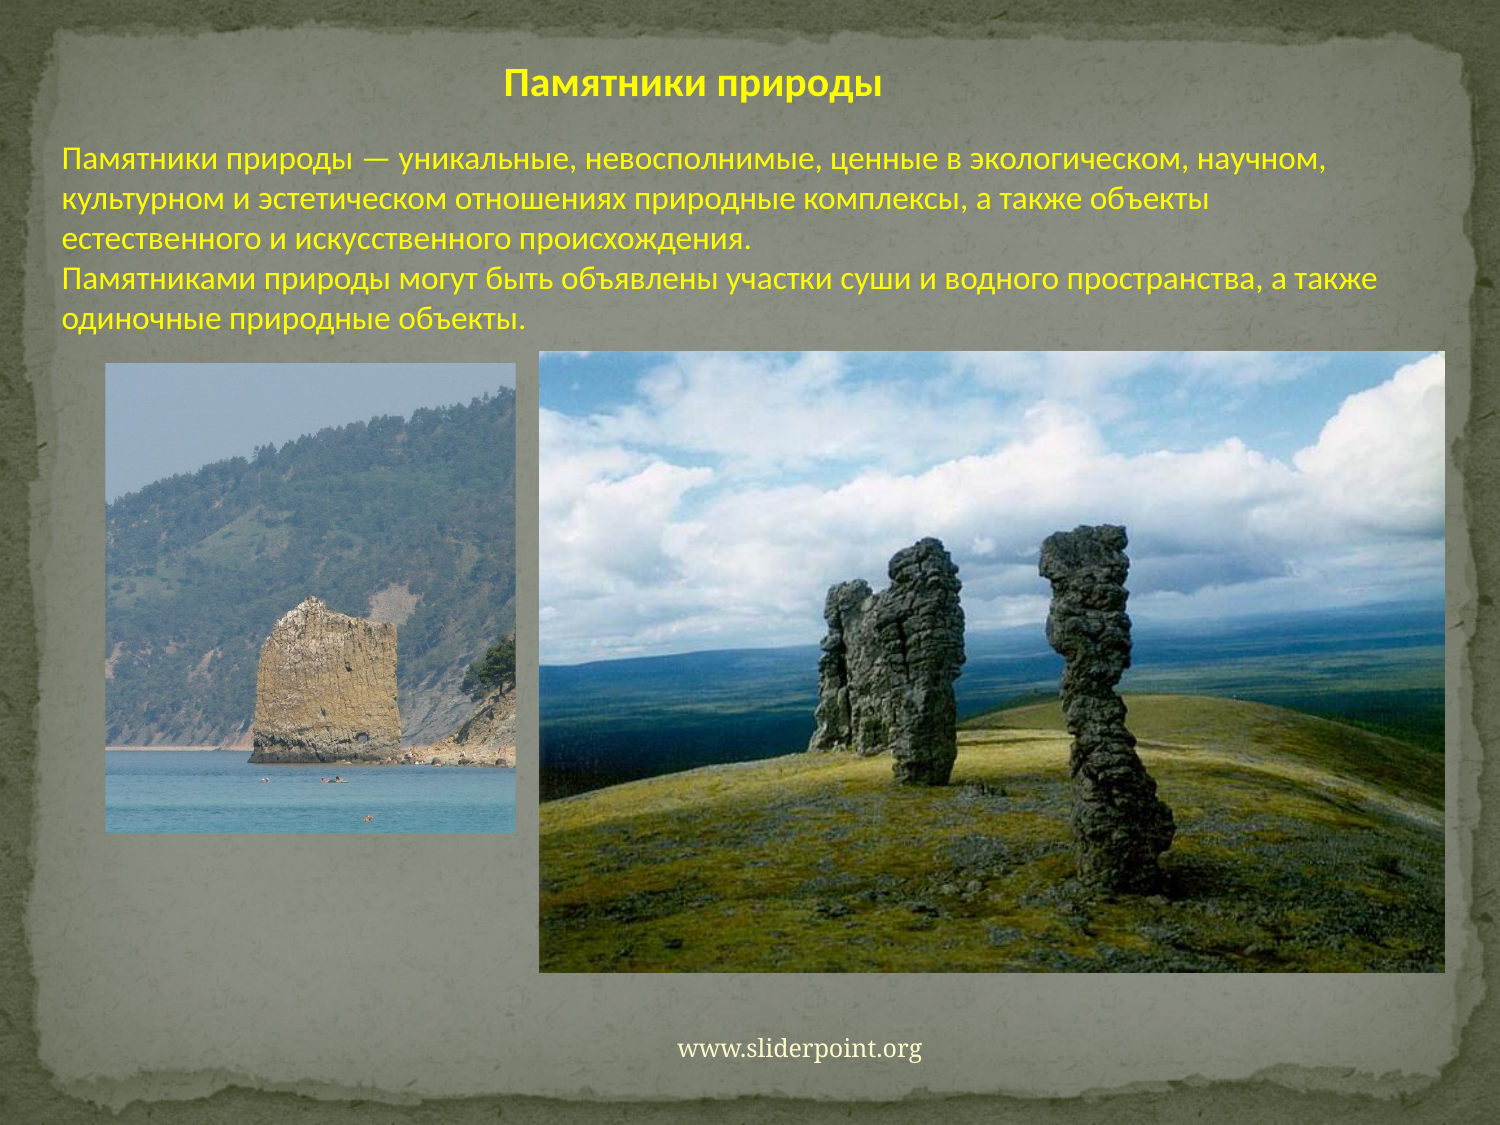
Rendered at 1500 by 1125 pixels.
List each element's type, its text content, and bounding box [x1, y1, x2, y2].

picture [539, 351, 1445, 973]
picture [105, 363, 516, 833]
text_box Памятники природы [488, 46, 1012, 112]
text_box Памятники природы — уникальные, невосполнимые, ценные в экологическом, научном, культурном и эстетическом отношениях природные комплексы, а также объекты естественного и искусственного происхождения. Памятниками природы могут быть объявлены участки суши и водного пространства, а также одиночные природные объекты. [46, 128, 1430, 344]
footer www.sliderpoint.org [350, 1017, 938, 1081]
